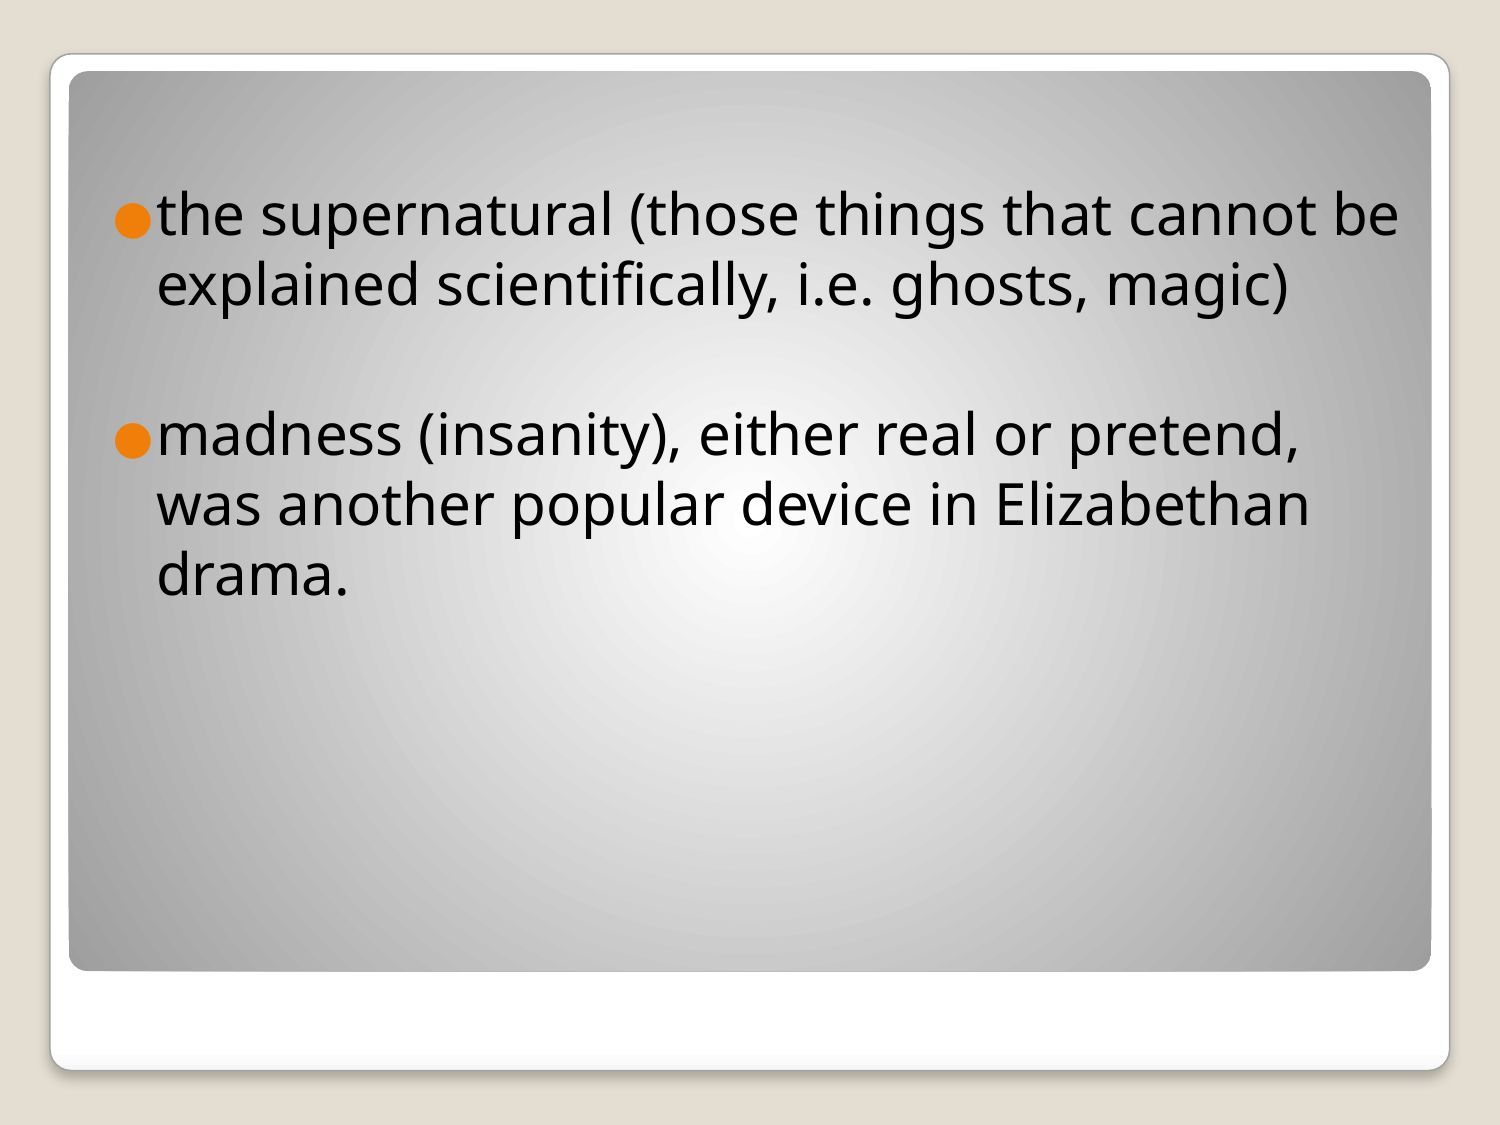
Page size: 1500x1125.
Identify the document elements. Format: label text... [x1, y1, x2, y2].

list the supernatural (those things that cannot be explained scientifically, i.e. ghosts, magic) madness (insanity), either real or pretend, was another popular device in Elizabethan drama. [82, 86, 1425, 1125]
